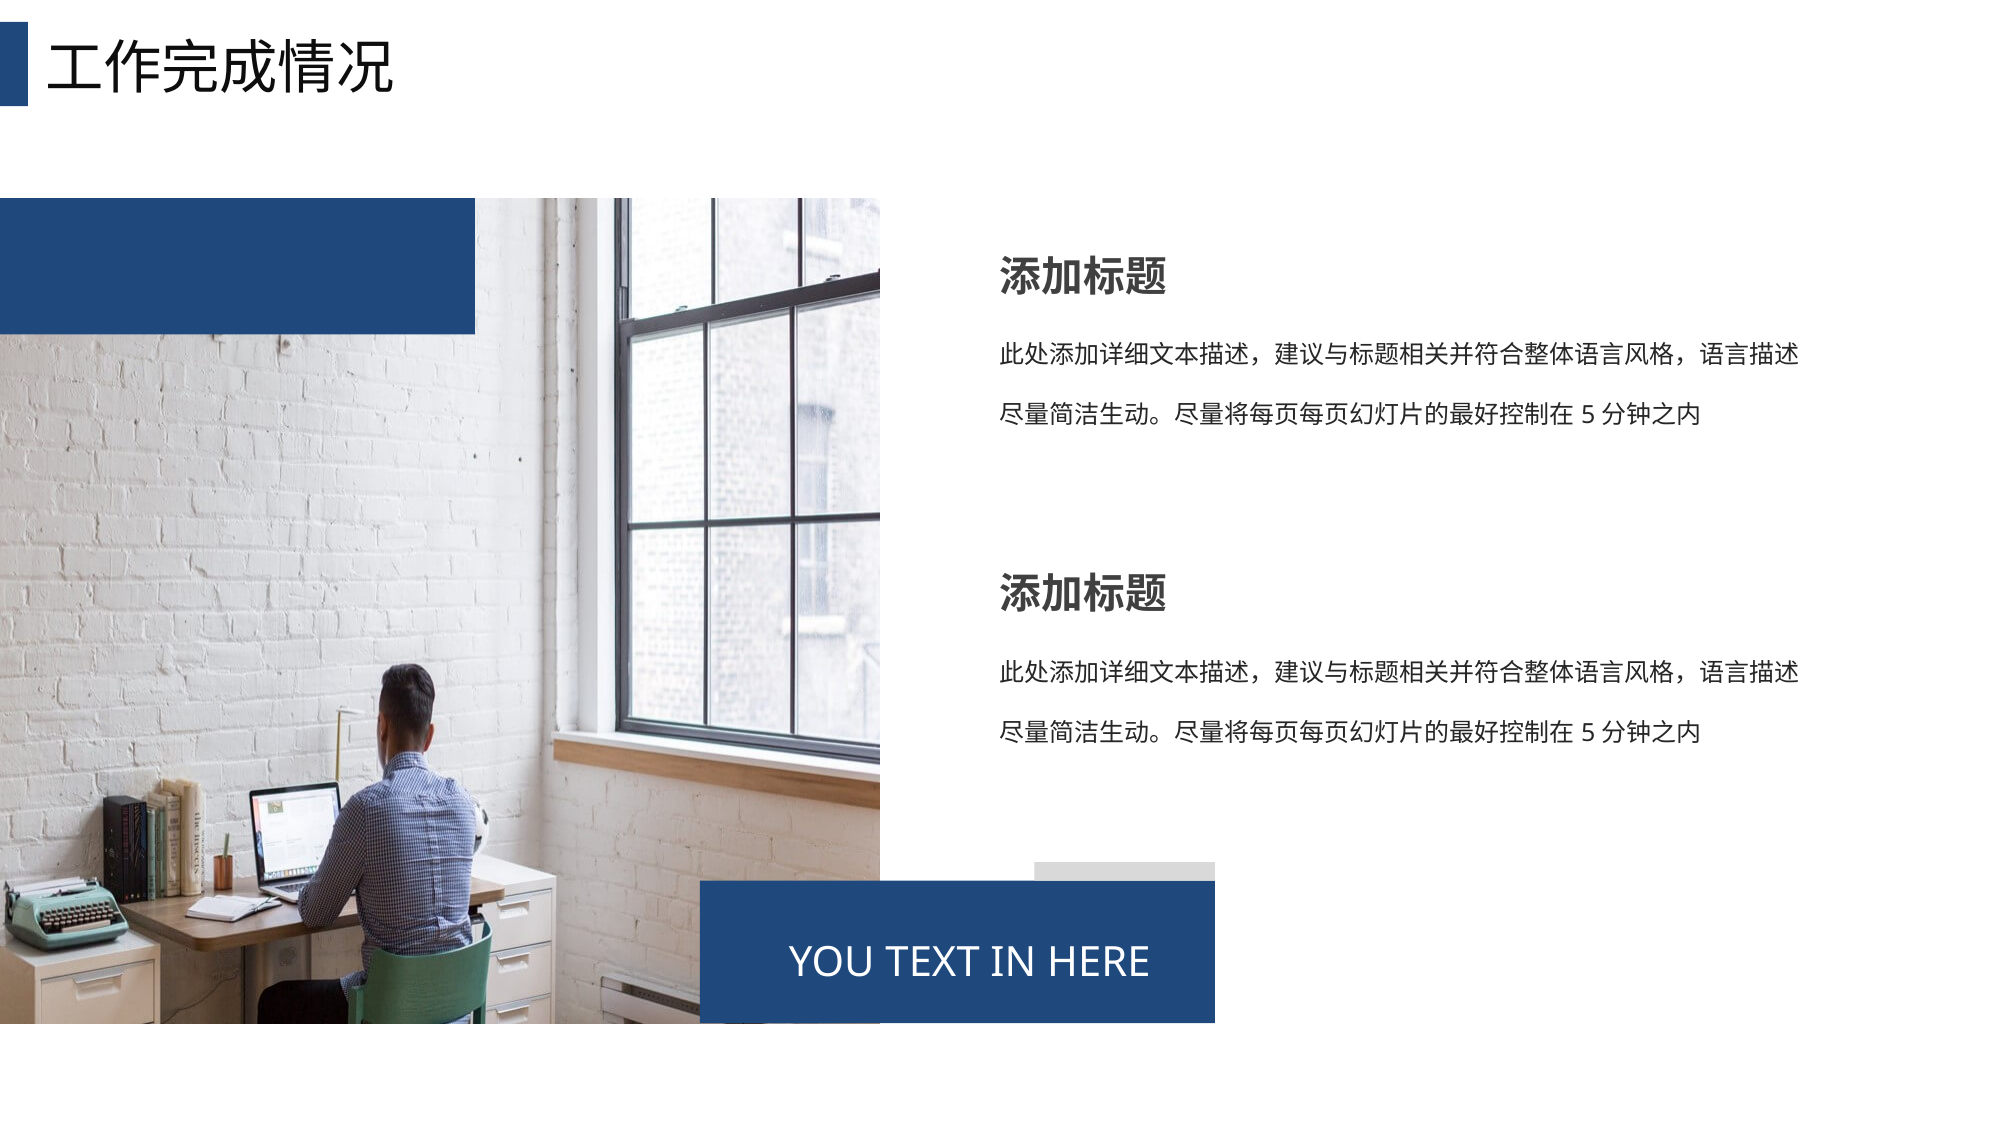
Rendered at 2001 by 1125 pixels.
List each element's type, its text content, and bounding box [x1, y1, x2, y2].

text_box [999, 576, 1815, 844]
text_box [1032, 860, 1217, 883]
text_box [0, 20, 30, 108]
picture [0, 197, 881, 1024]
text_box [884, 879, 1217, 1025]
text_box 工作完成情况 [0, 21, 879, 125]
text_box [999, 258, 1815, 527]
text_box YOU TEXT IN HERE [884, 926, 1176, 992]
